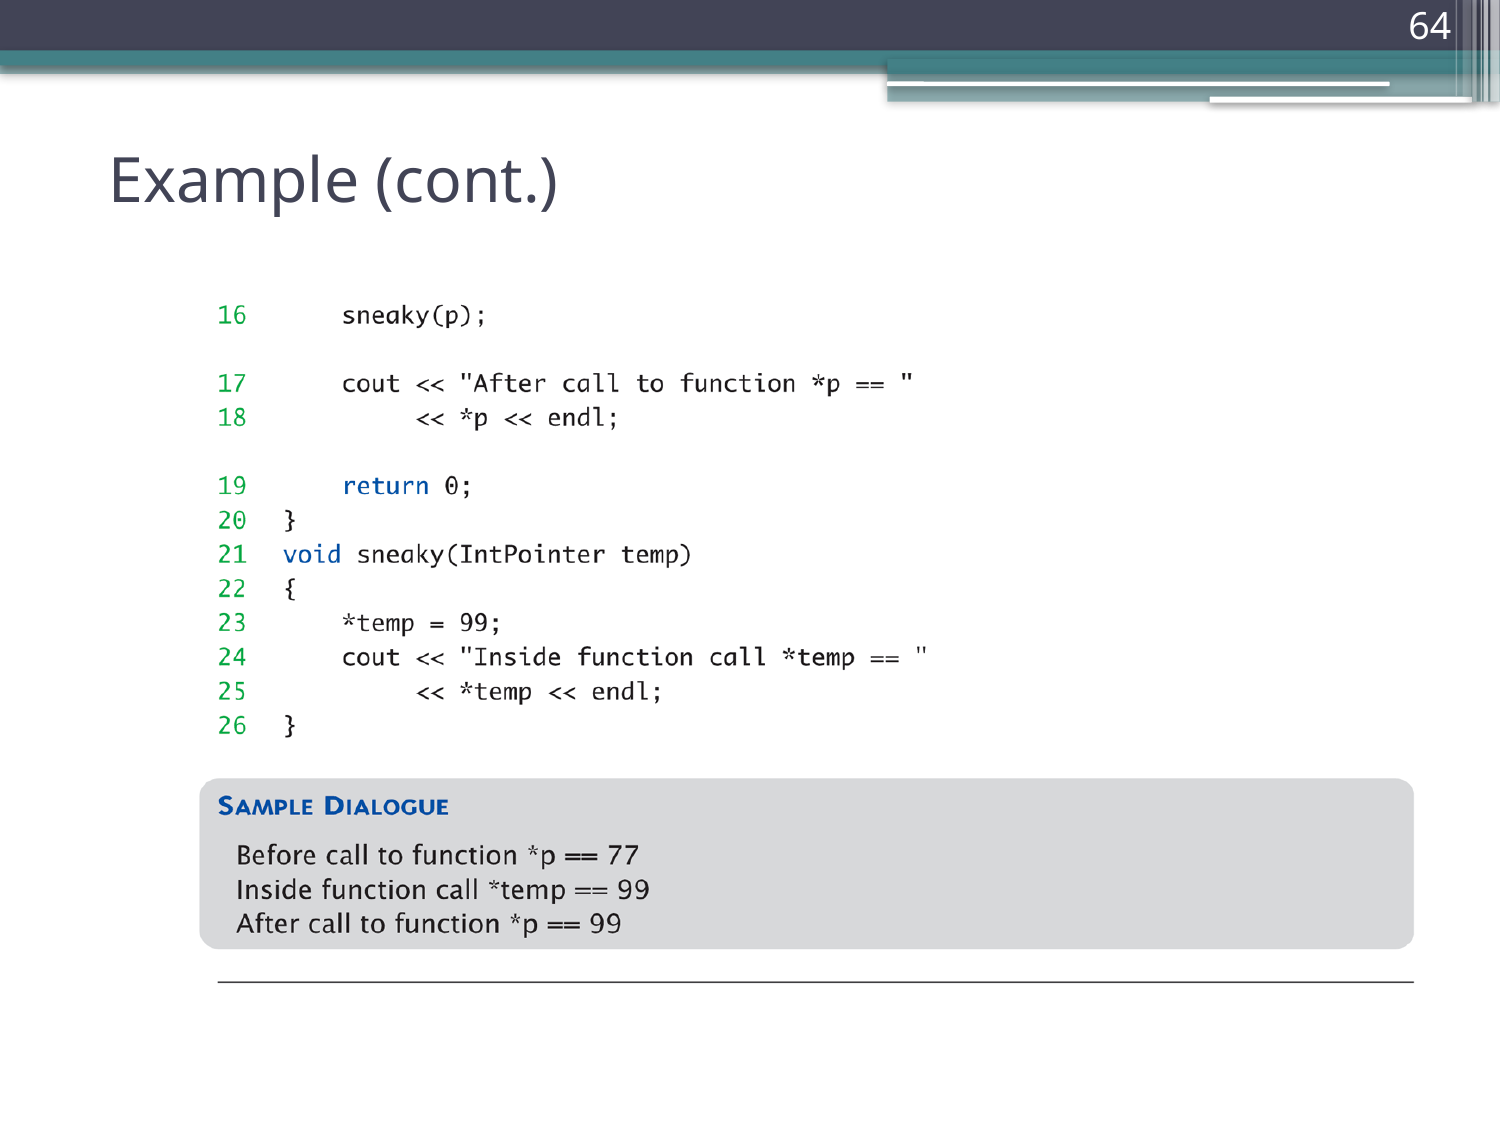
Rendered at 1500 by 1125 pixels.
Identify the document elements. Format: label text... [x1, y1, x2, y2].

title Example (cont.) [93, 90, 1444, 266]
picture [168, 287, 1444, 1001]
slide_number 64 [1341, 0, 1466, 61]
